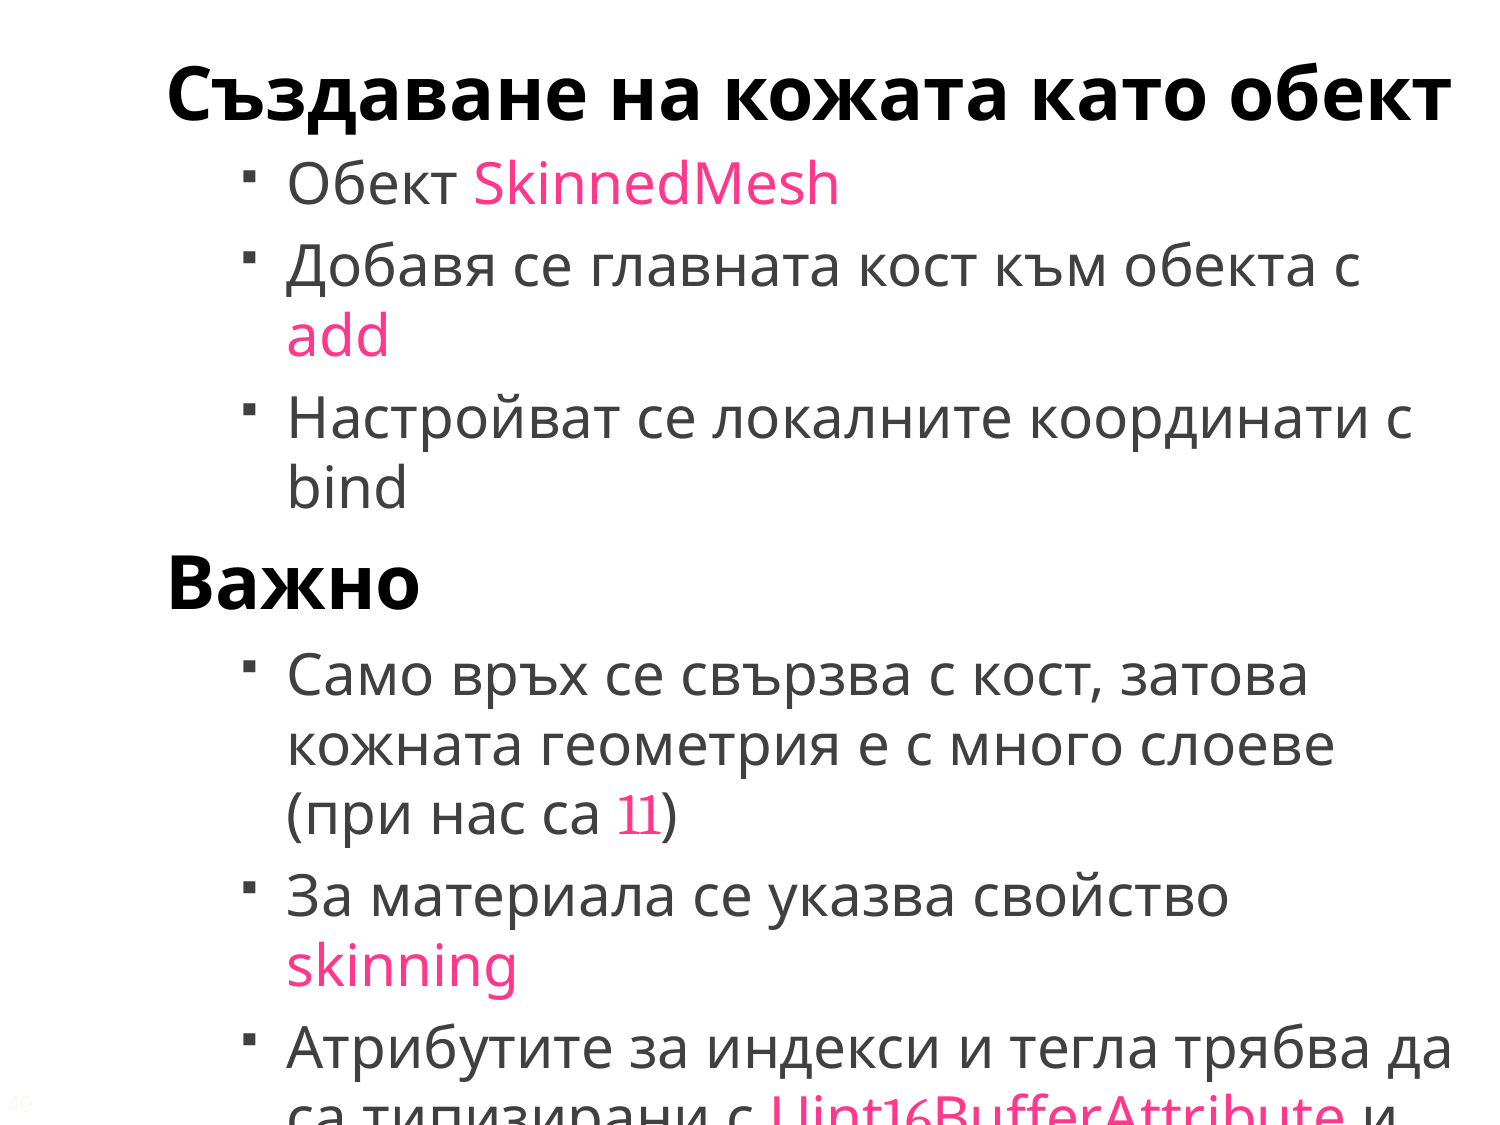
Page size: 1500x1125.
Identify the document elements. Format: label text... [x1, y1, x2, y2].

list Създаване на кожата като обект Обект SkinnedMesh Добавя се главната кост към обекта с add Настройват се локалните координати с bind Важно Само връх се свързва с кост, затова кожната геометрия е с много слоеве (при нас са 11) За материала се указва свойство skinning Атрибутите за индекси и тегла трябва да са типизирани с Uint16BufferAttribute и Float32BufferAttribute [150, 37, 1488, 1113]
